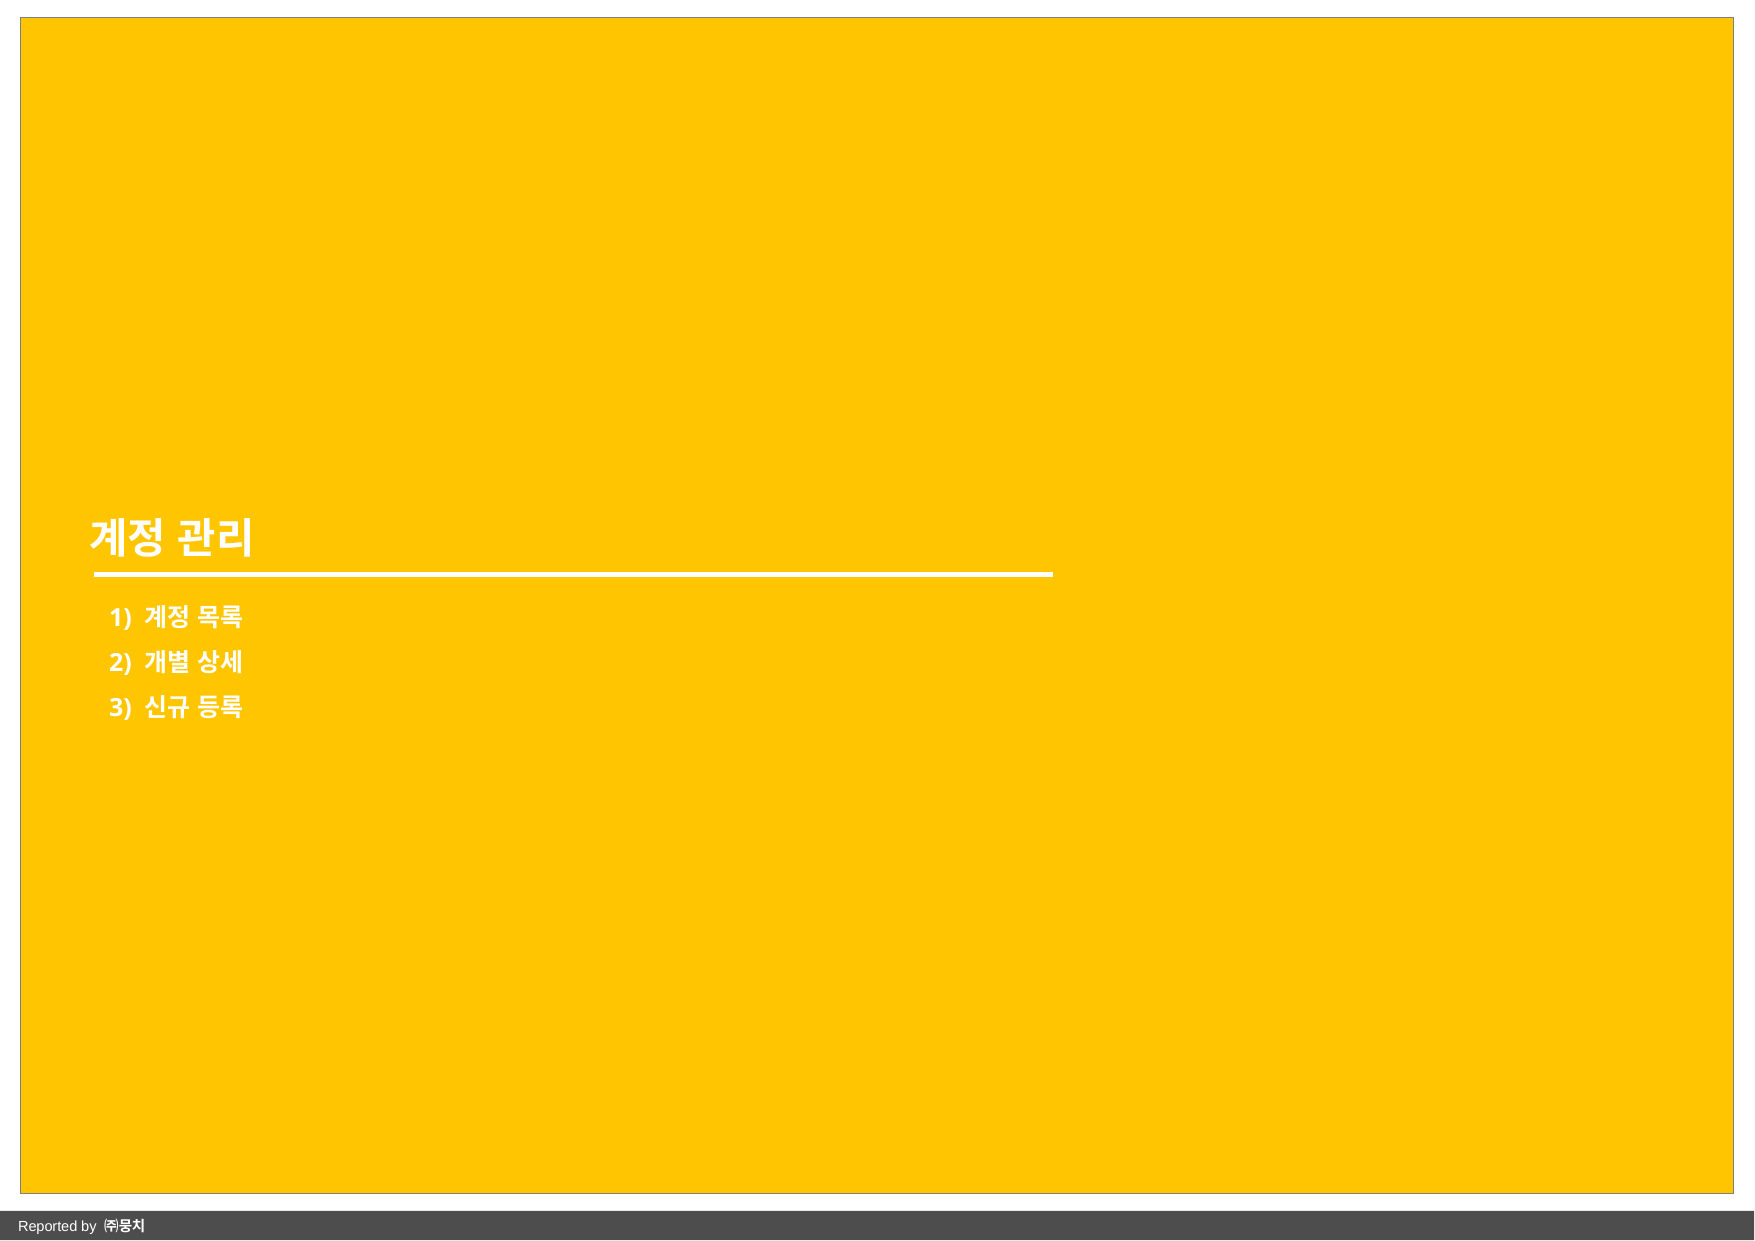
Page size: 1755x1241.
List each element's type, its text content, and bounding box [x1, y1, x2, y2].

text_box 1) 계정 목록 2) 개별 상세 3) 신규 등록 [94, 595, 1073, 713]
text_box 계정 관리 [74, 466, 1053, 584]
text_box [20, 17, 1734, 1193]
